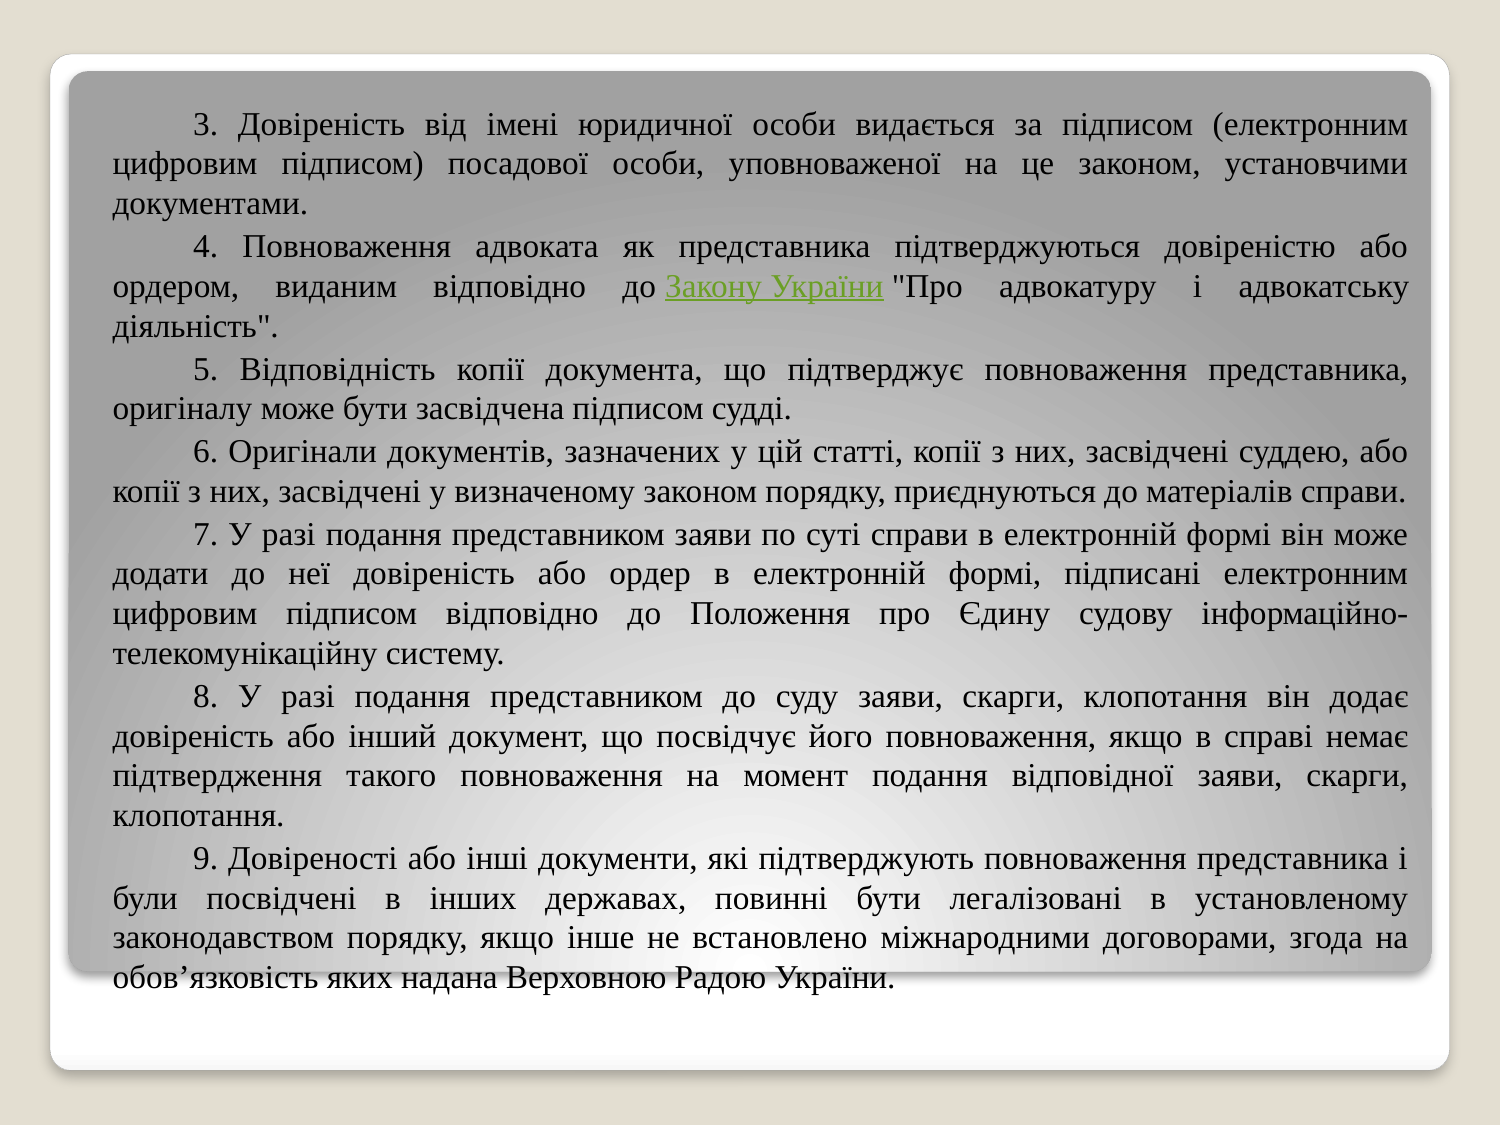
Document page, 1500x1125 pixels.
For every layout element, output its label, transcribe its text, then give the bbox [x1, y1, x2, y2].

list 3. Довіреність від імені юридичної особи видається за підписом (електронним цифровим підписом) посадової особи, уповноваженої на це законом, установчими документами. 4. Повноваження адвоката як представника підтверджуються довіреністю або ордером, виданим відповідно до Закону України "Про адвокатуру і адвокатську діяльність". 5. Відповідність копії документа, що підтверджує повноваження представника, оригіналу може бути засвідчена підписом судді. 6. Оригінали документів, зазначених у цій статті, копії з них, засвідчені суддею, або копії з них, засвідчені у визначеному законом порядку, приєднуються до матеріалів справи. 7. У разі подання представником заяви по суті справи в електронній формі він може додати до неї довіреність або ордер в електронній формі, підписані електронним цифровим підписом відповідно до Положення про Єдину судову інформаційно-телекомунікаційну систему. 8. У разі подання представником до суду заяви, скарги, клопотання він додає довіреність або інший документ, що посвідчує його повноваження, якщо в справі немає підтвердження такого повноваження на момент подання відповідної заяви, скарги, клопотання. 9. Довіреності або інші документи, які підтверджують повноваження представника і були посвідчені в інших державах, повинні бути легалізовані в установленому законодавством порядку, якщо інше не встановлено міжнародними договорами, згода на обов’язковість яких надана Верховною Радою України. [82, 86, 1425, 1043]
